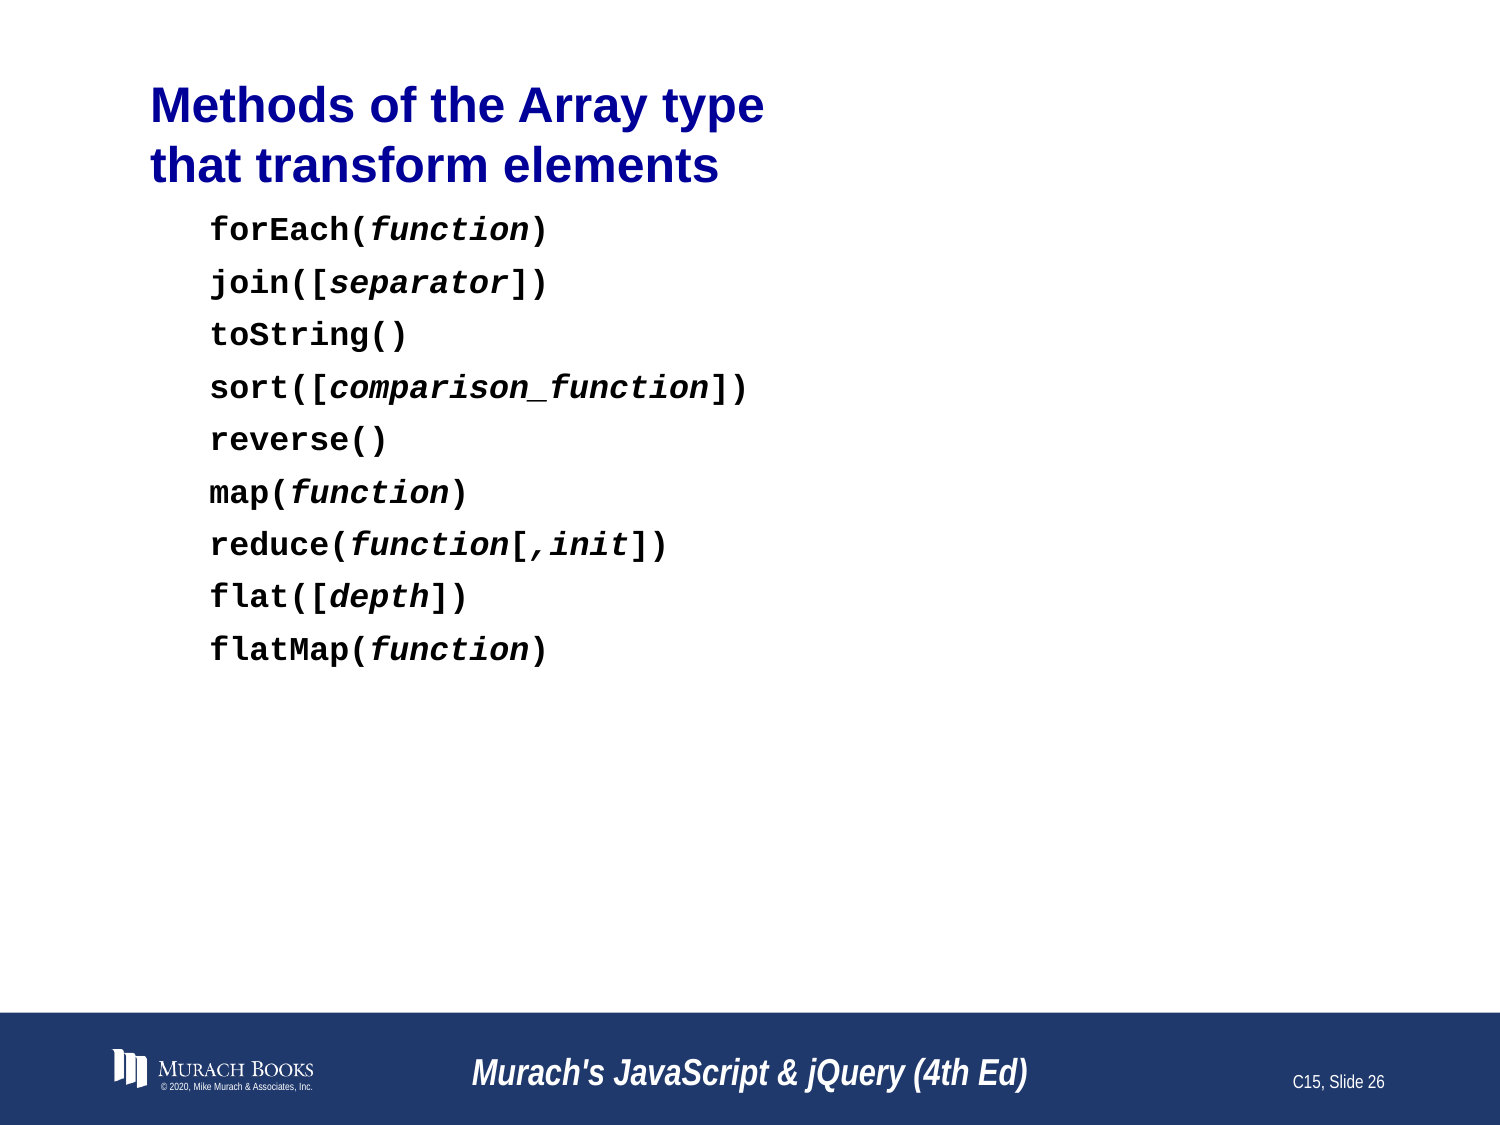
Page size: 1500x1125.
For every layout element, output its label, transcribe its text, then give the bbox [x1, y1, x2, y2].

title Methods of the Array type that transform elements [150, 72, 1350, 194]
slide_number Murach's JavaScript & jQuery (4th Ed) [463, 1025, 1050, 1100]
footer © 2020, Mike Murach & Associates, Inc. [12, 1025, 463, 1100]
slide_number C15, Slide 26 [1087, 1025, 1400, 1100]
list forEach(function) join([separator]) toString() sort([comparison_function]) reverse() map(function) reduce(function[,init]) flat([depth]) flatMap(function) [137, 200, 1350, 1000]
